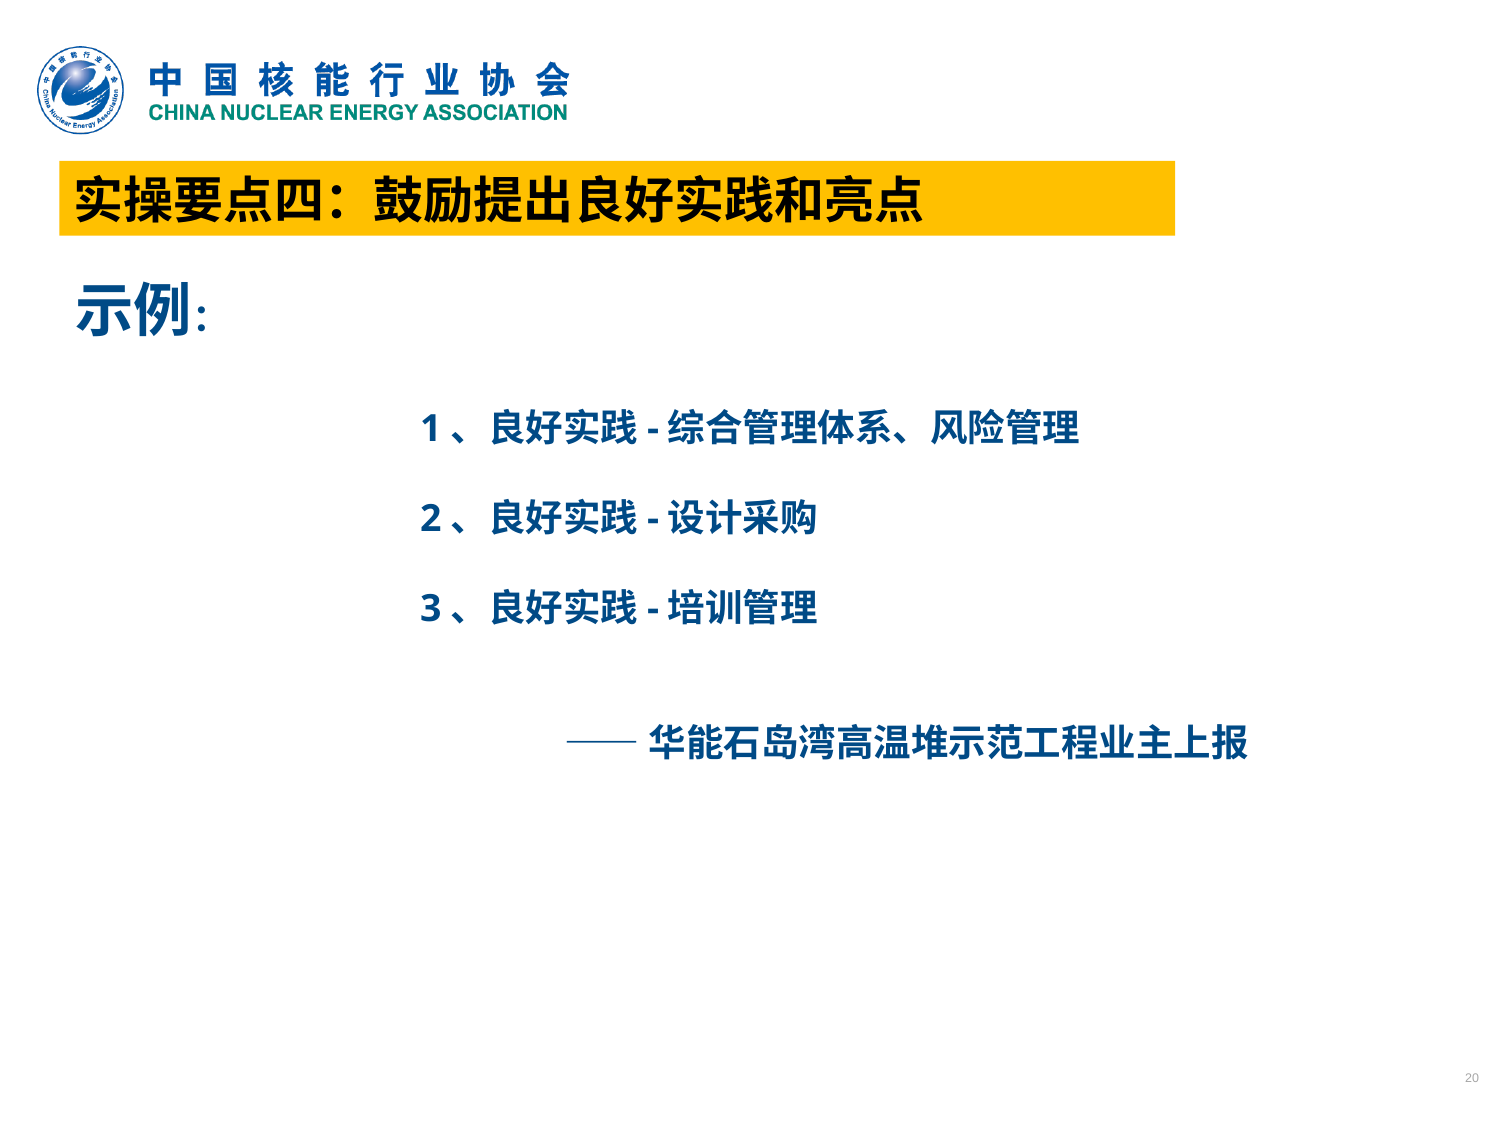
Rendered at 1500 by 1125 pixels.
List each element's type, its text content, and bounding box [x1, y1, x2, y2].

text_box 1、良好实践-综合管理体系、风险管理 2、良好实践-设计采购 3、良好实践-培训管理 ——华能石岛湾高温堆示范工程业主上报 [405, 397, 1264, 772]
picture [32, 42, 573, 138]
text_box 示例： [60, 265, 245, 351]
text_box 实操要点四：鼓励提出良好实践和亮点 [59, 160, 1176, 236]
slide_number 20 [1144, 1047, 1495, 1107]
